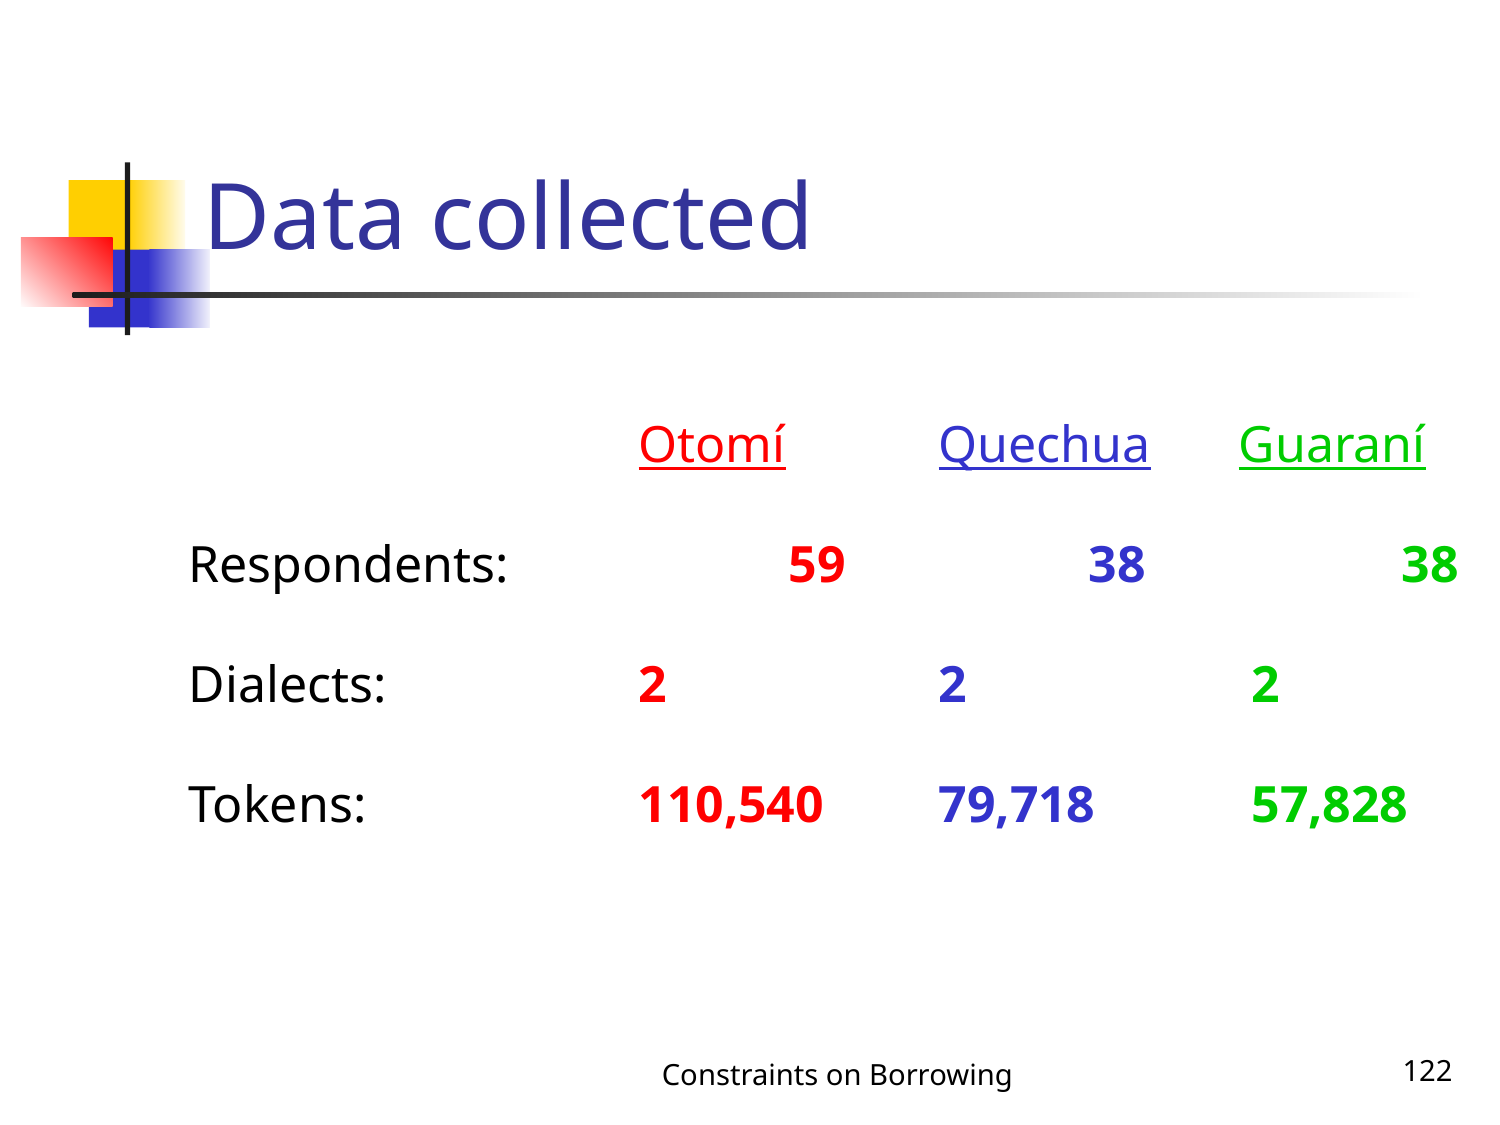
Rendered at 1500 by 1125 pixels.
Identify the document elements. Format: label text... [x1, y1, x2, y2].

slide_number 122 [1154, 1023, 1468, 1100]
text_box Otomí Quechua Guaraní Respondents: 59 38 38 Dialects: 2 2 2 Tokens: 110,540 79,718 57,828 [173, 405, 1474, 841]
footer Constraints on Borrowing [599, 1023, 1076, 1100]
title Data collected [188, 34, 1468, 276]
